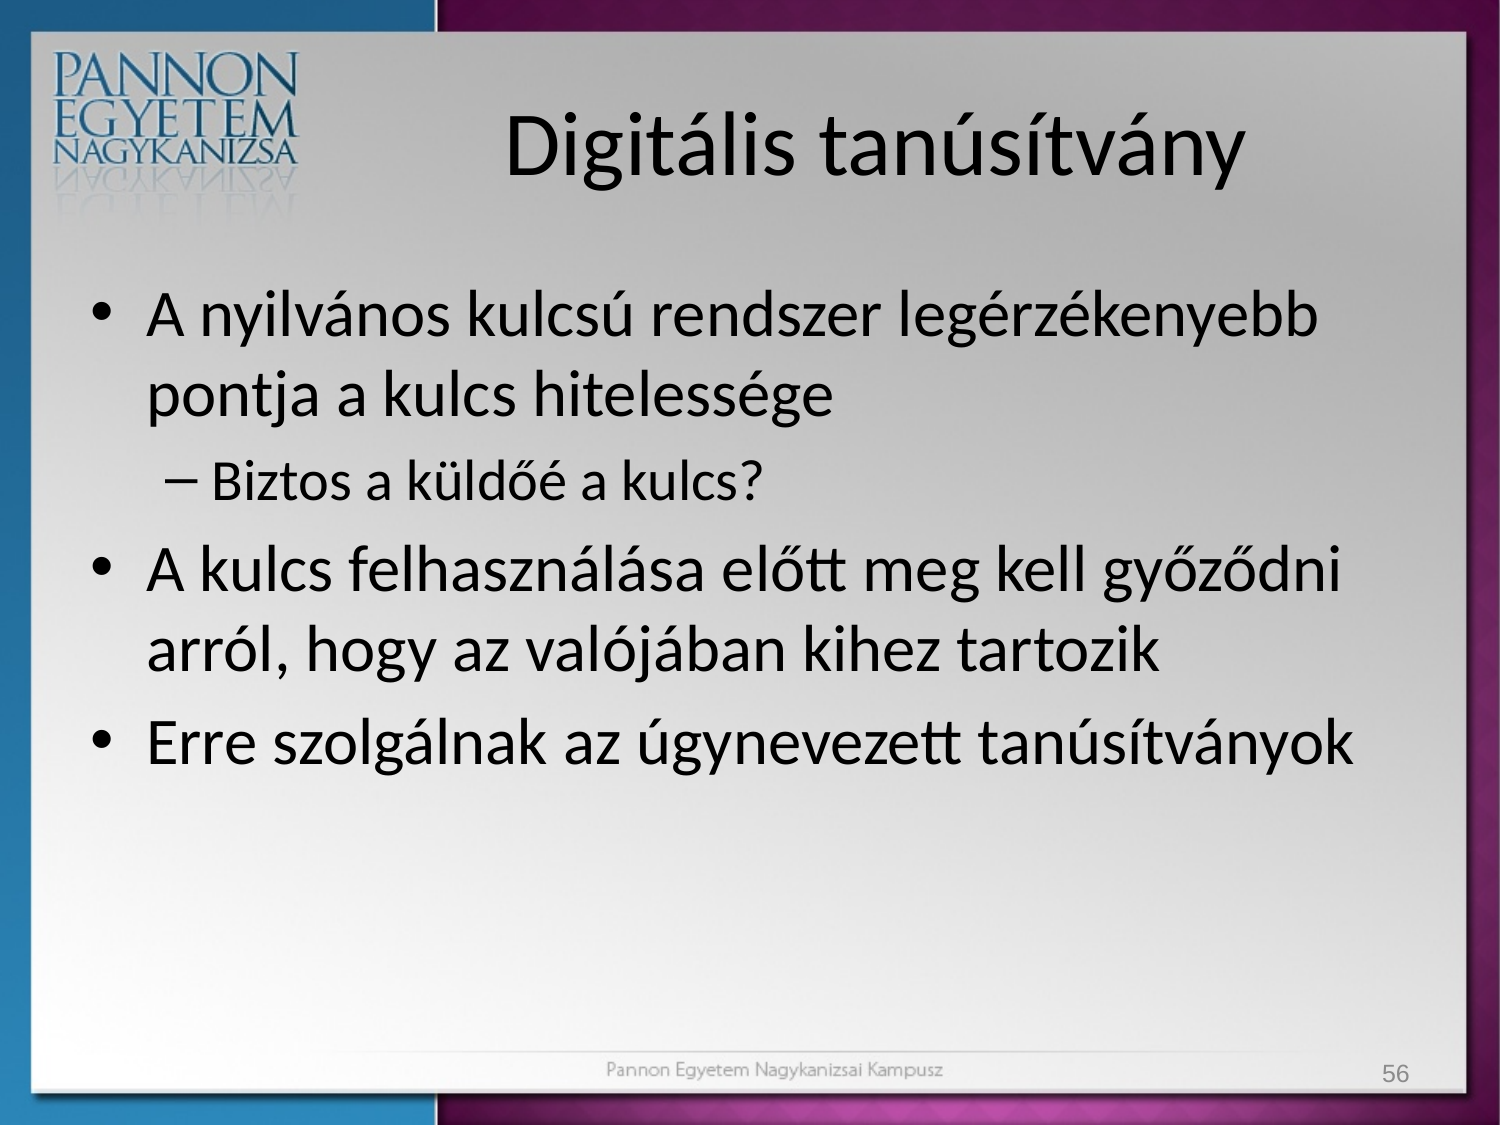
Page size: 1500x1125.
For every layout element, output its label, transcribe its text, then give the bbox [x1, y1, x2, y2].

slide_number 56 [1074, 1042, 1425, 1103]
title Digitális tanúsítvány [328, 45, 1425, 233]
picture [0, 0, 1500, 1125]
list A nyilvános kulcsú rendszer legérzékenyebb pontja a kulcs hitelessége Biztos a küldőé a kulcs? A kulcs felhasználása előtt meg kell győződni arról, hogy az valójában kihez tartozik Erre szolgálnak az úgynevezett tanúsítványok [75, 262, 1425, 1038]
